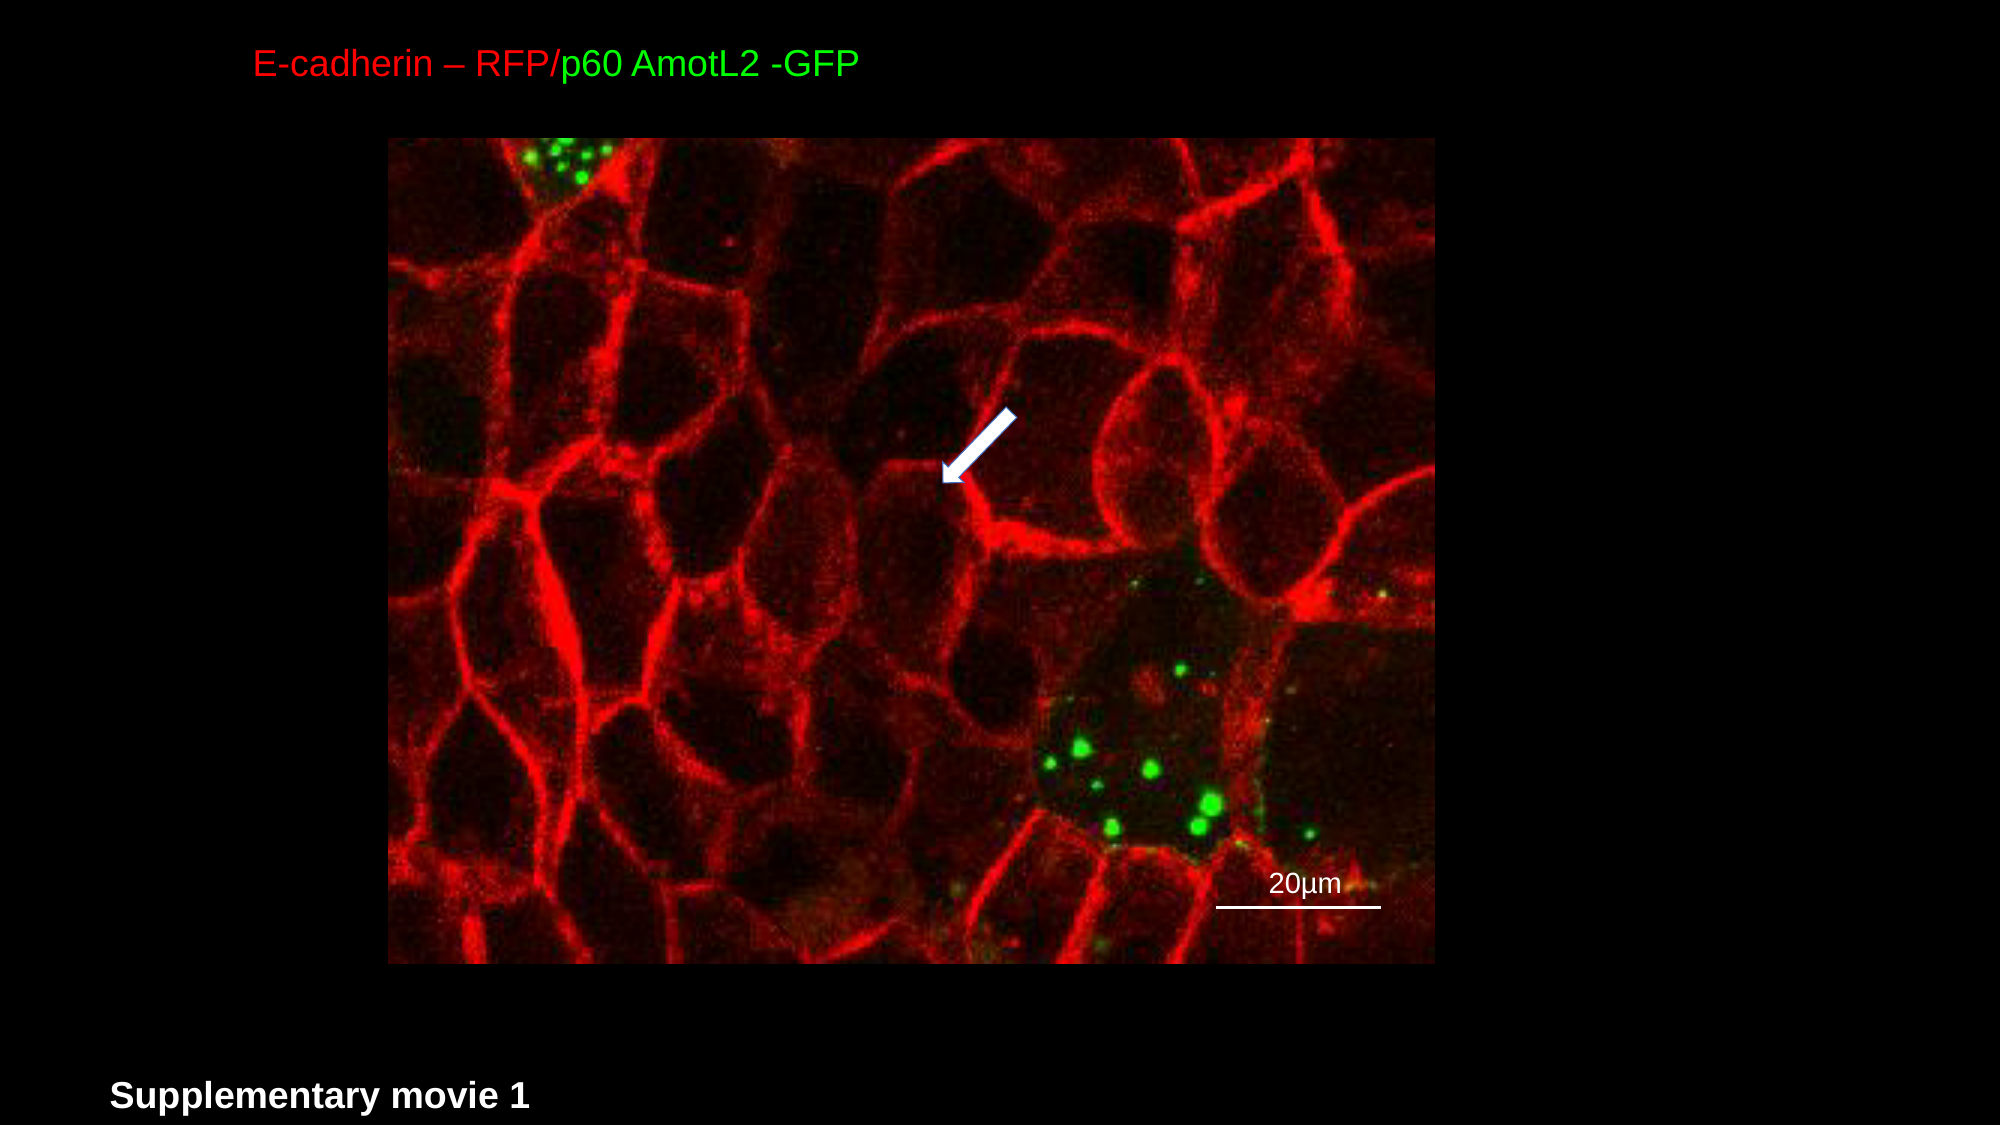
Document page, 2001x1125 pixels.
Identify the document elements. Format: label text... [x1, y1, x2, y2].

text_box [387, 137, 1436, 965]
text_box Supplementary movie 1 [94, 1063, 546, 1124]
text_box E-cadherin – RFP/p60 AmotL2 -GFP [237, 31, 876, 91]
